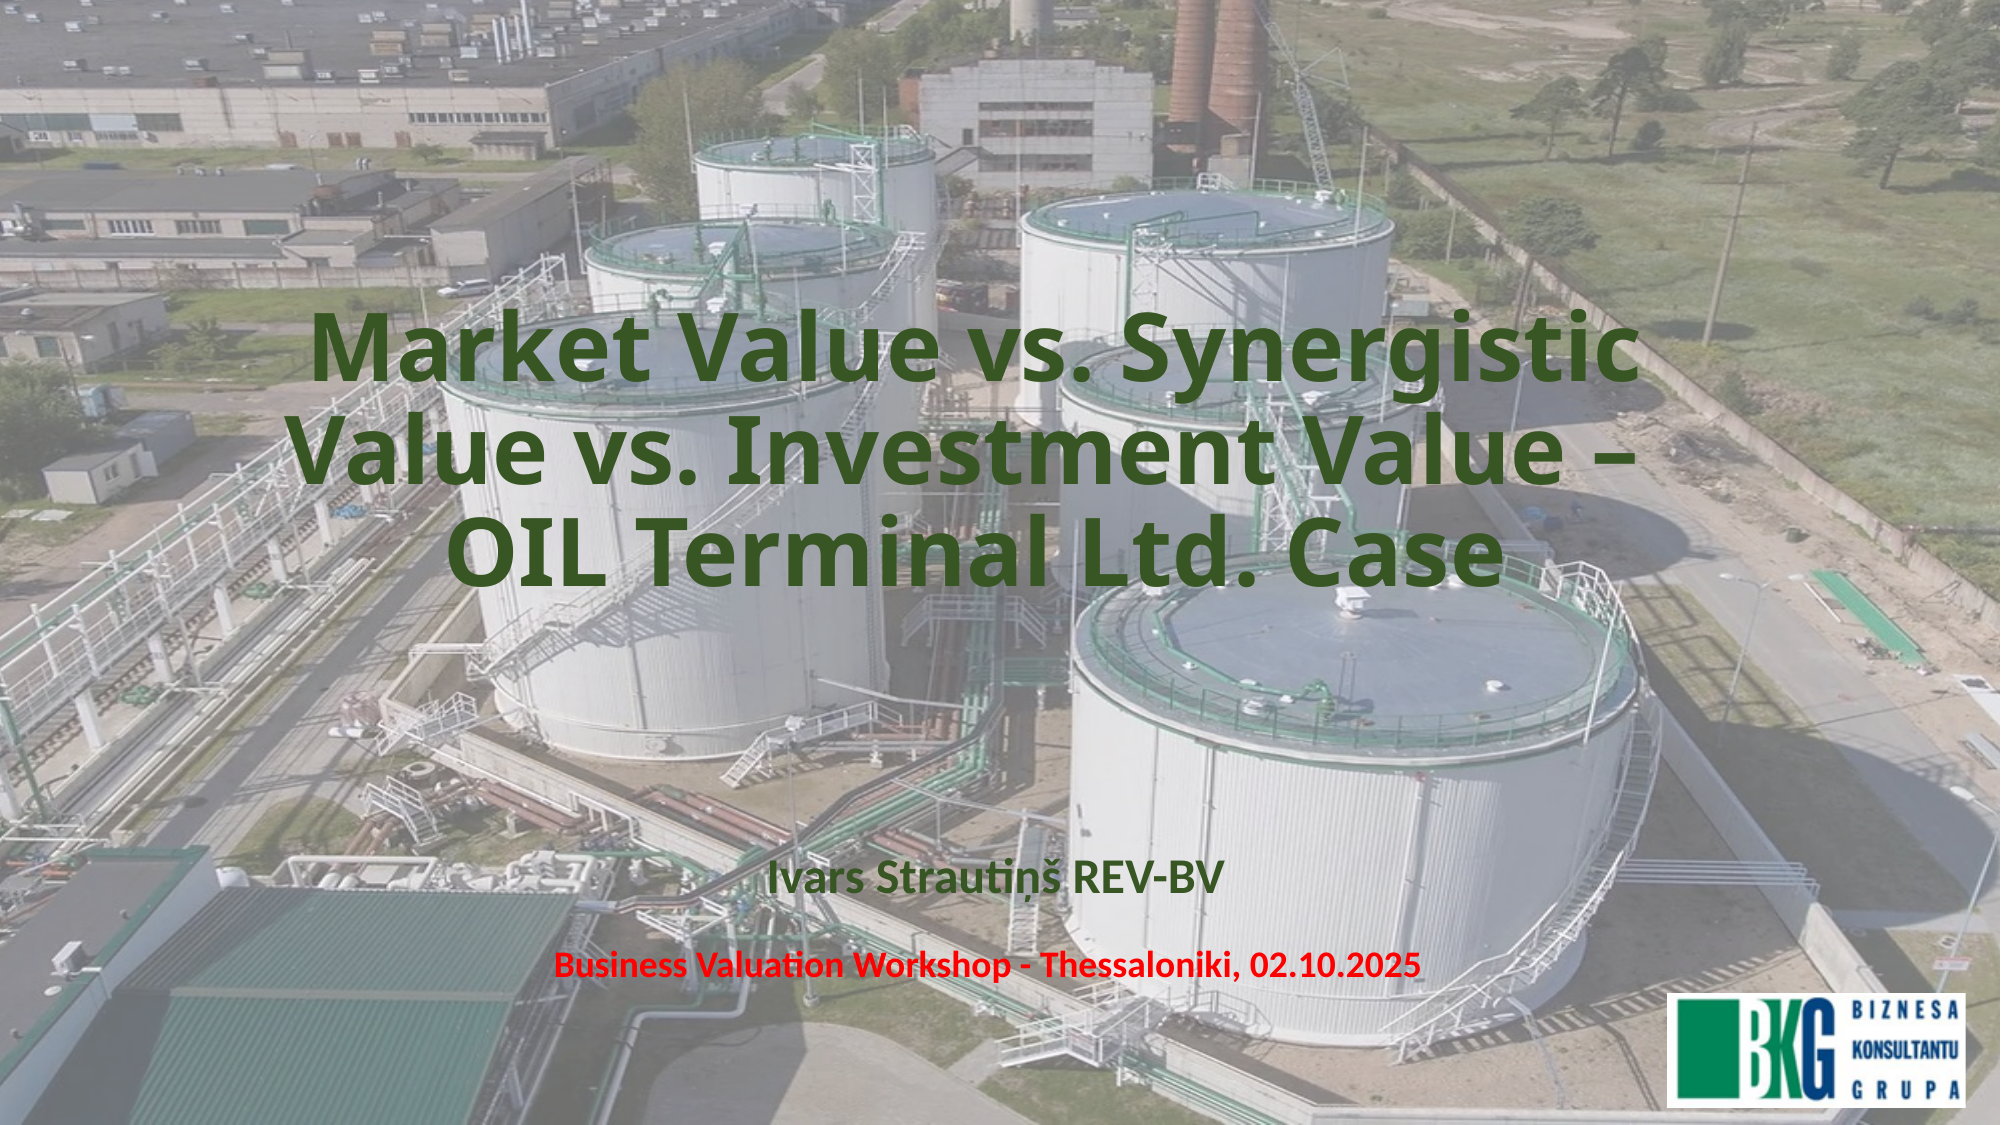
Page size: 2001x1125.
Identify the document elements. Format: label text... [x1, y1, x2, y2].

picture [1667, 993, 1966, 1108]
text_box Business Valuation Workshop - Thessaloniki, 02.10.2025 [538, 933, 1438, 993]
title Market Value vs. Synergistic Value vs. Investment Value – OIL Terminal Ltd. Case [225, 257, 1725, 650]
subtitle Ivars Strautiņš REV-BV [245, 842, 1746, 916]
